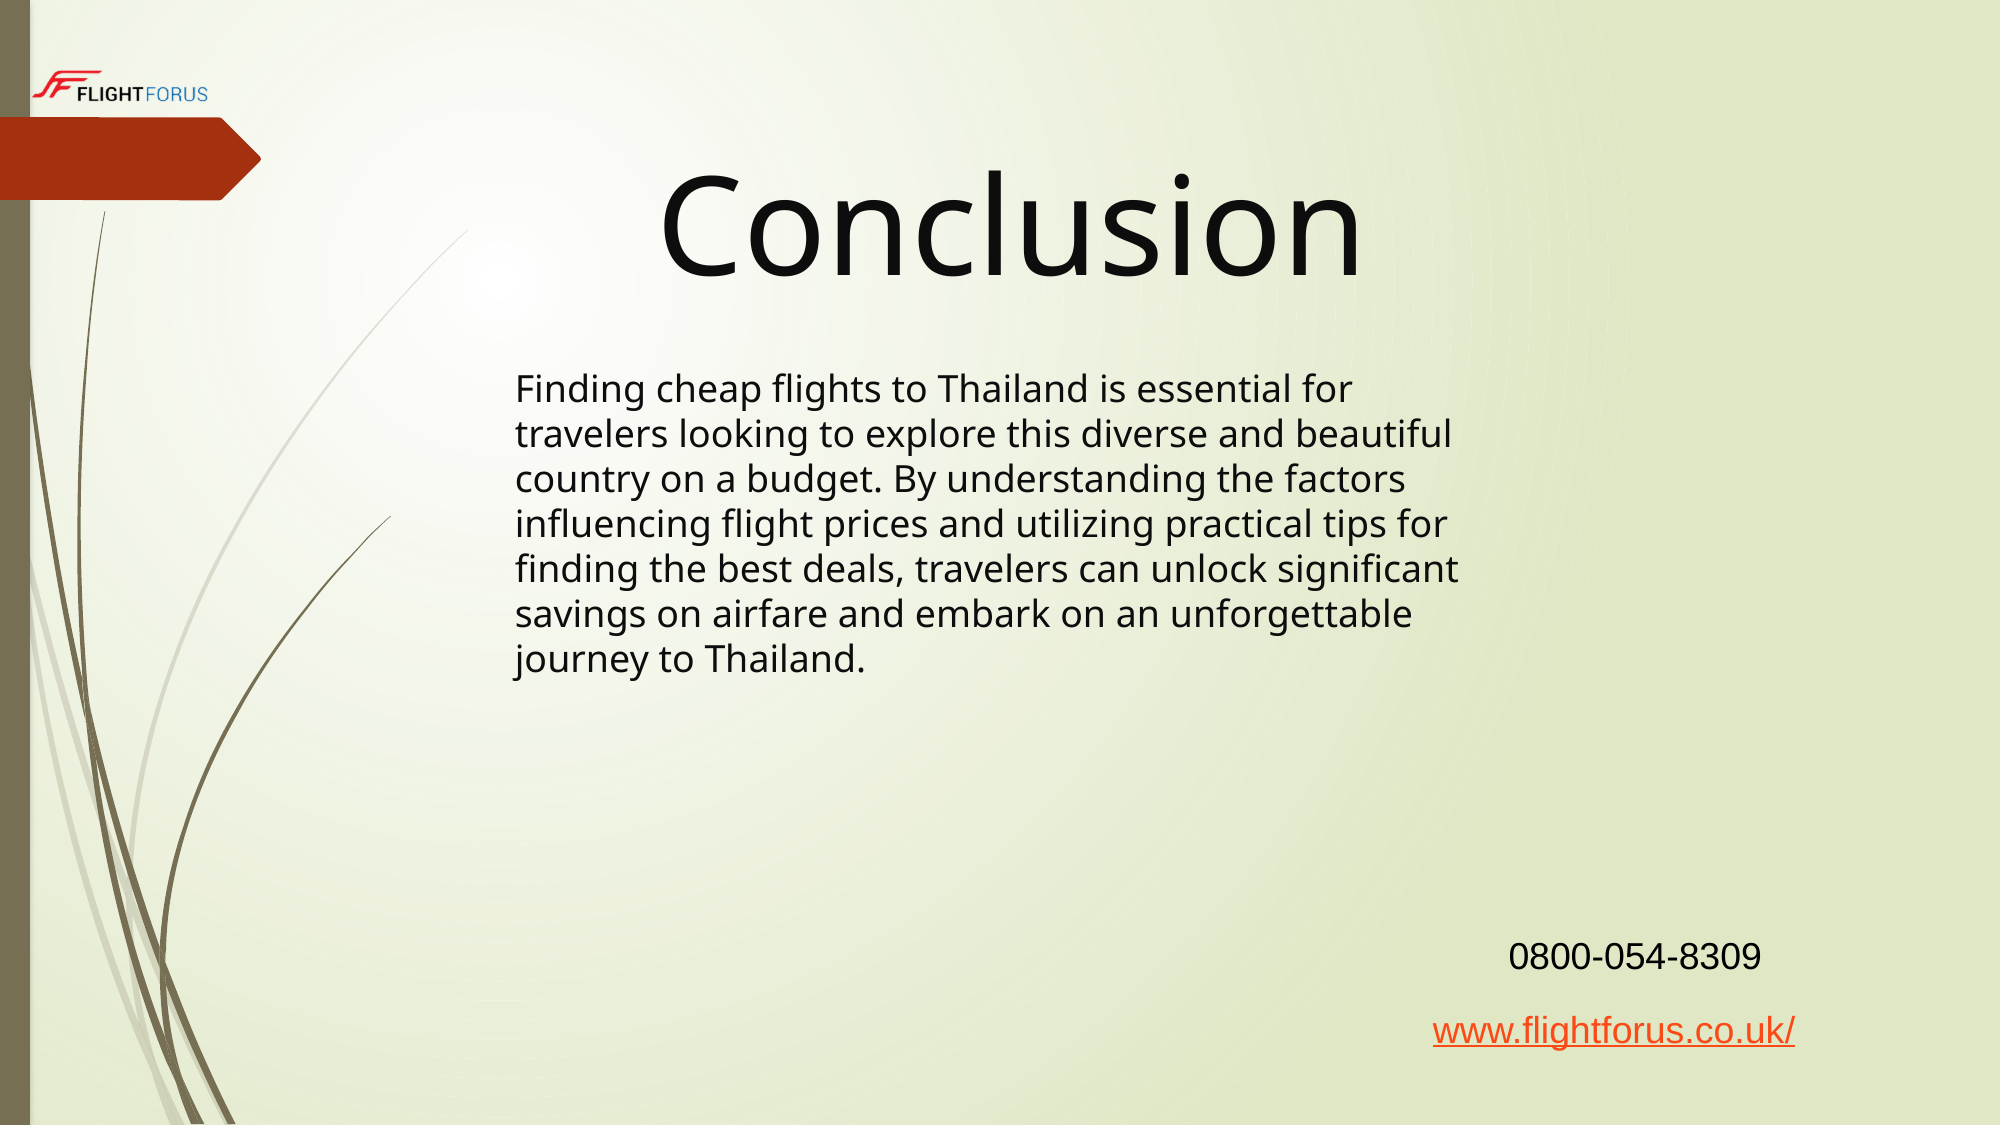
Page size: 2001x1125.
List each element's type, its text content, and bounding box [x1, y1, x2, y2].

text_box www.flightforus.co.uk/ [1418, 998, 1822, 1059]
text_box Finding cheap flights to Thailand is essential for travelers looking to explore this diverse and beautiful country on a budget. By understanding the factors influencing flight prices and utilizing practical tips for finding the best deals, travelers can unlock significant savings on airfare and embark on an unforgettable journey to Thailand. [500, 357, 1500, 809]
text_box Conclusion [425, 130, 1600, 432]
text_box 0800-054-8309 [1493, 924, 1777, 985]
picture [31, 0, 208, 174]
